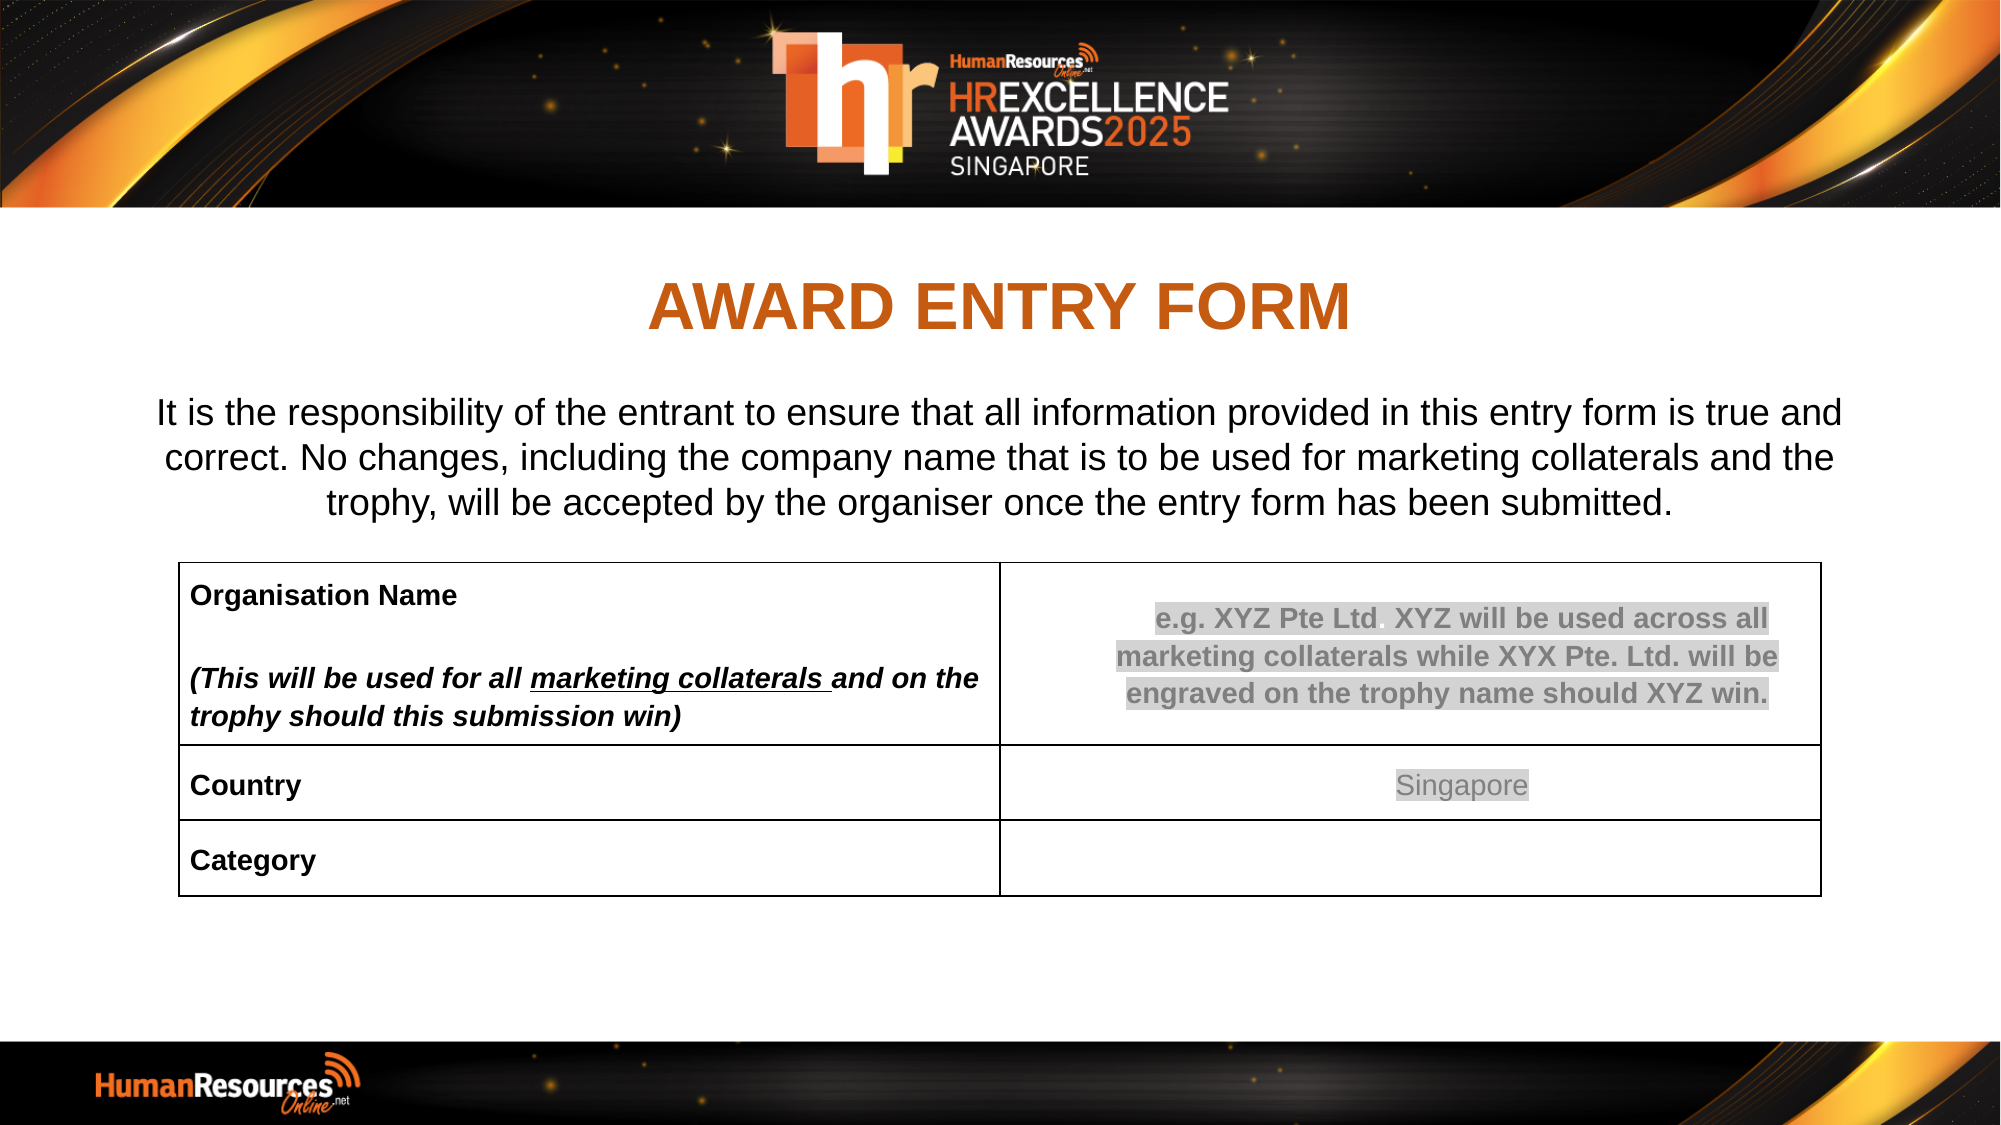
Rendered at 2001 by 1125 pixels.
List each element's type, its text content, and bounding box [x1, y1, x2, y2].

table_cell Category [180, 821, 999, 895]
text_box AWARD ENTRY FORM It is the responsibility of the entrant to ensure that all information provided in this entry form is true and correct. No changes, including the company name that is to be used for marketing collaterals and the trophy, will be accepted by the organiser once the entry form has been submitted. [132, 255, 1868, 530]
table_cell [1001, 821, 1820, 895]
table_header e.g. XYZ Pte Ltd. XYZ will be used across all marketing collaterals while XYX Pte. Ltd. will be engraved on the trophy name should XYZ win. [1001, 563, 1820, 744]
table_cell Country [180, 746, 999, 819]
table_header Organisation Name (This will be used for all marketing collaterals and on the trophy should this submission win) [180, 563, 999, 744]
picture [0, 0, 2001, 1125]
table_cell Singapore [1001, 746, 1820, 819]
